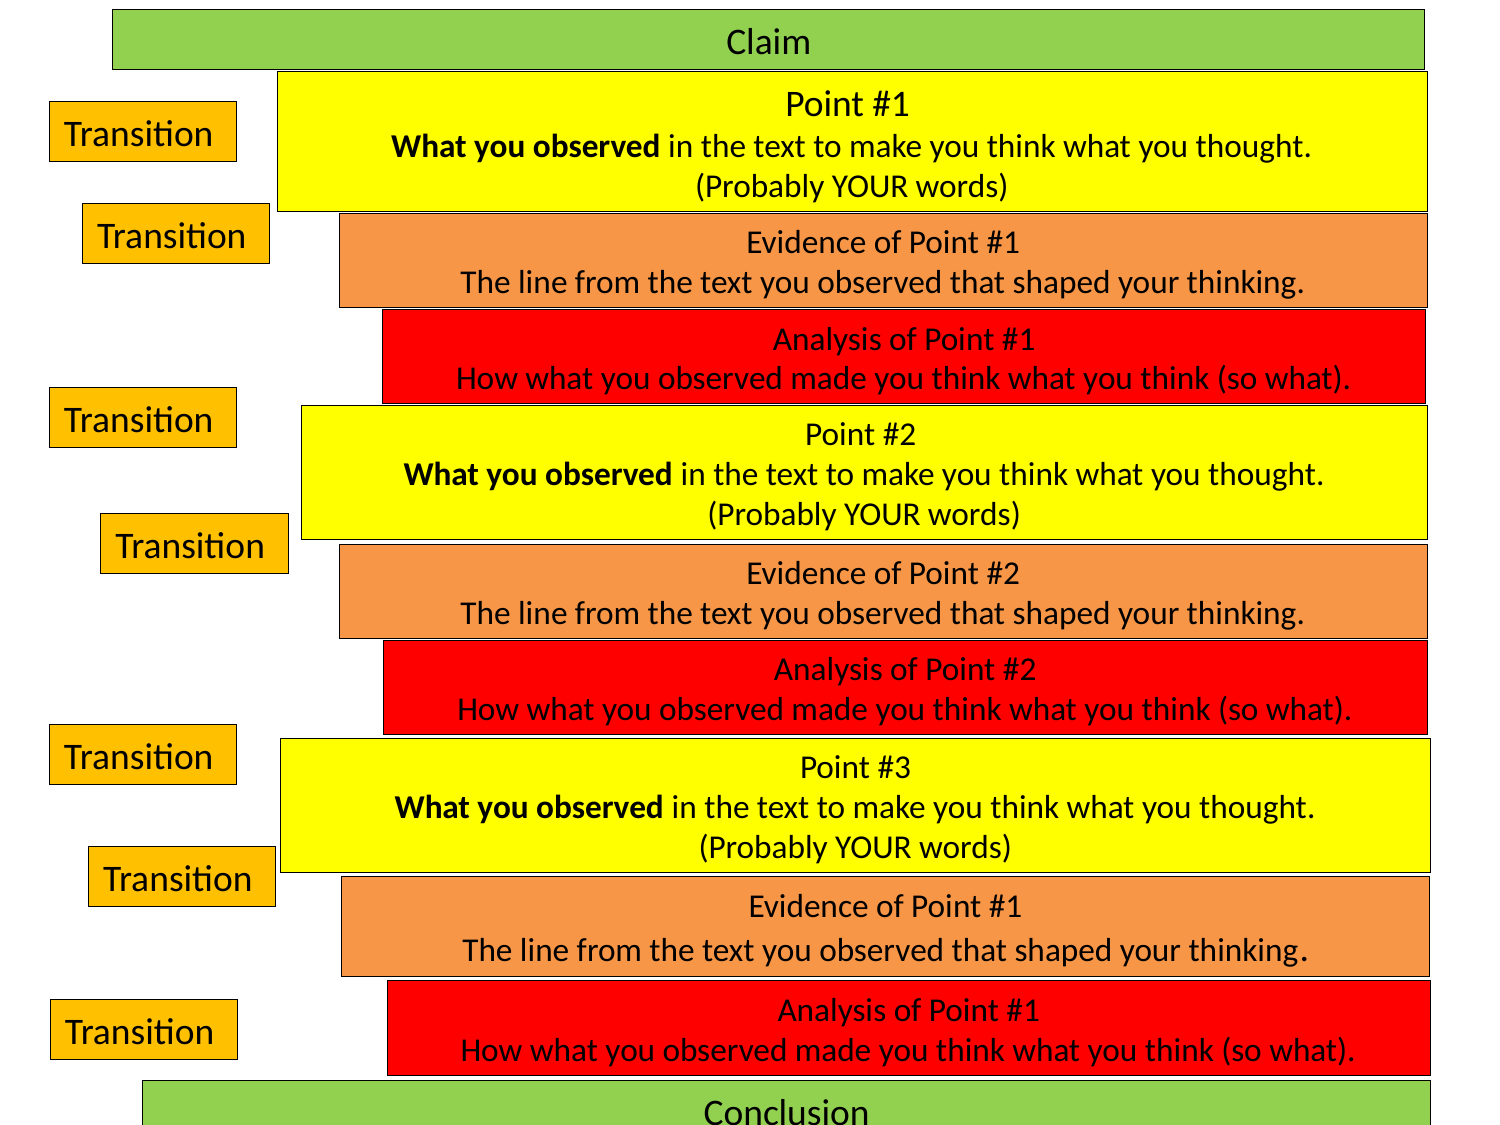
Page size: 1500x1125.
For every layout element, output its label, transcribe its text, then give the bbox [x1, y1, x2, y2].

text_box Transition [82, 203, 270, 264]
text_box Claim [112, 9, 1425, 70]
text_box Conclusion [142, 1080, 1431, 1125]
text_box Evidence of Point #1 The line from the text you observed that shaped your thinking. [339, 213, 1428, 308]
text_box Transition [50, 999, 238, 1060]
text_box Transition [100, 513, 289, 574]
text_box Transition [49, 724, 237, 785]
text_box Analysis of Point #1 How what you observed made you think what you think (so what). [382, 309, 1426, 404]
text_box Transition [49, 101, 237, 162]
text_box Analysis of Point #1 How what you observed made you think what you think (so what). [387, 980, 1431, 1076]
text_box Evidence of Point #2 The line from the text you observed that shaped your thinking. [339, 544, 1428, 639]
text_box Transition [49, 387, 237, 448]
text_box Point #1 What you observed in the text to make you think what you thought. (Probably YOUR words) [277, 71, 1428, 212]
text_box Point #3 What you observed in the text to make you think what you thought. (Probably YOUR words) [280, 738, 1431, 873]
text_box Point #2 What you observed in the text to make you think what you thought. (Probably YOUR words) [301, 405, 1428, 540]
text_box Analysis of Point #2 How what you observed made you think what you think (so what). [383, 640, 1428, 735]
text_box Evidence of Point #1 The line from the text you observed that shaped your thinking. [341, 876, 1430, 977]
text_box Transition [88, 846, 276, 907]
